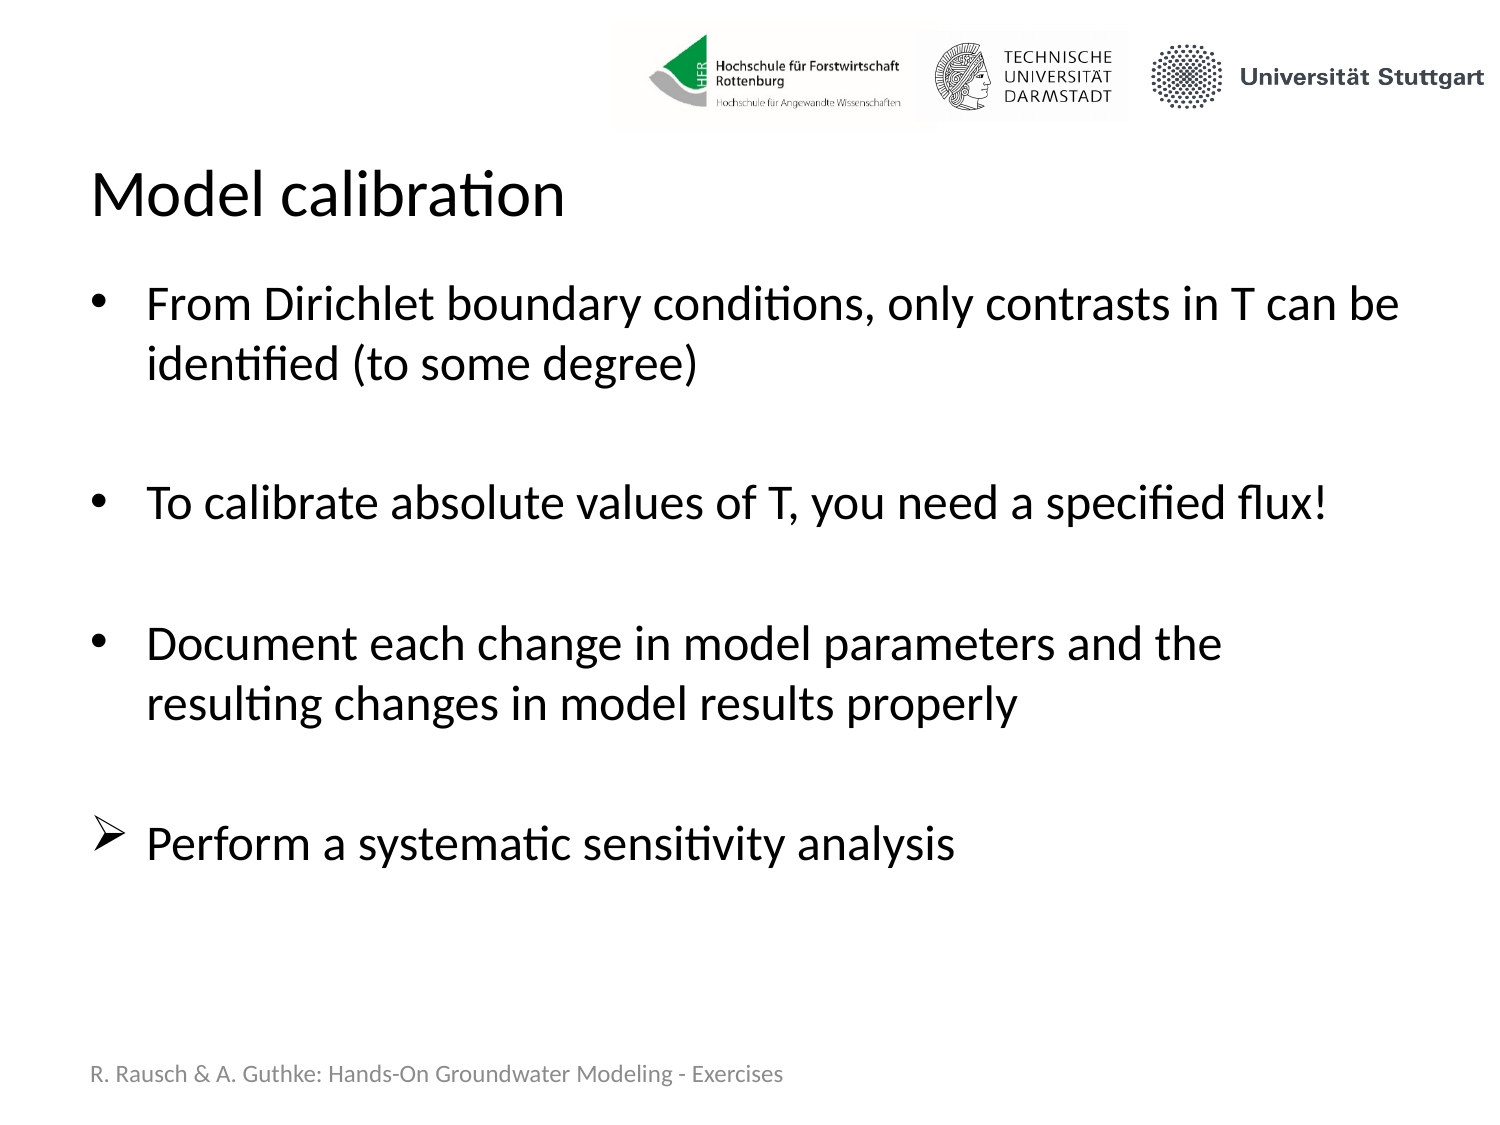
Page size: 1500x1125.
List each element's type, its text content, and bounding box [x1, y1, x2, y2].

slide_number R. Rausch & A. Guthke: Hands-On Groundwater Modeling - Exercises [75, 1042, 916, 1103]
picture [611, 22, 1129, 131]
list From Dirichlet boundary conditions, only contrasts in T can be identified (to some degree) To calibrate absolute values of T, you need a specified flux! Document each change in model parameters and the resulting changes in model results properly Perform a systematic sensitivity analysis [75, 262, 1425, 1005]
title Model calibration [75, 136, 1425, 244]
picture [1151, 44, 1491, 109]
